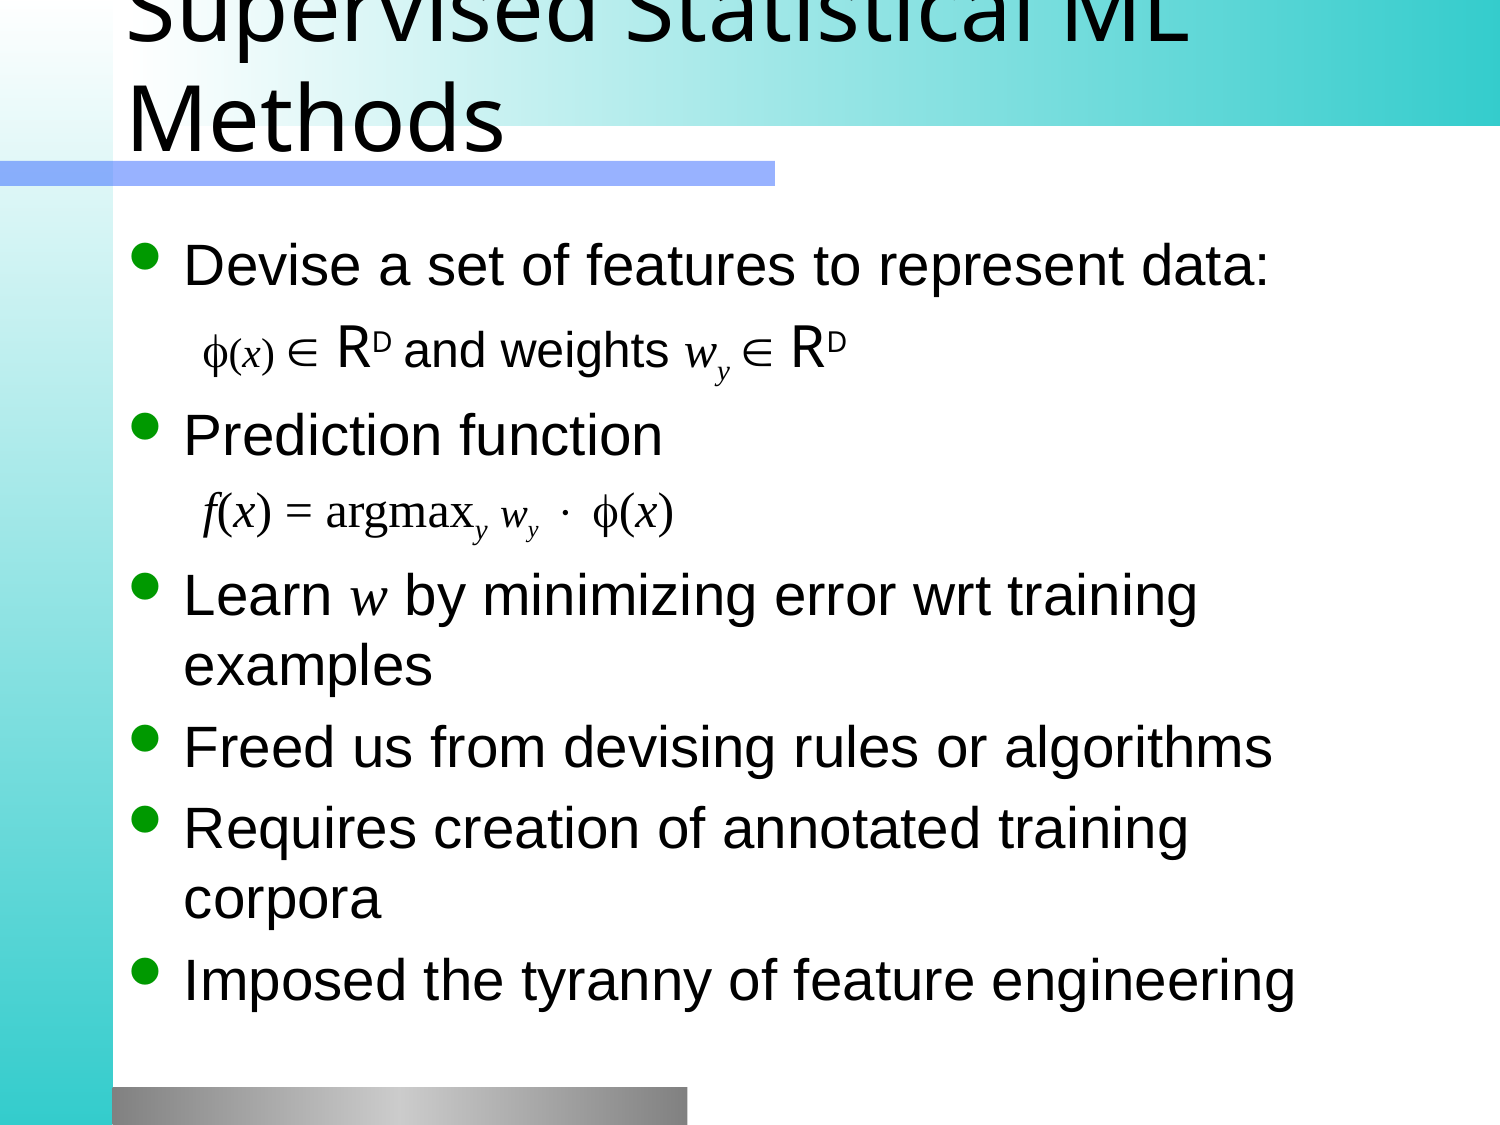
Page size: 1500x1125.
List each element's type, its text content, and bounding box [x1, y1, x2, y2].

title Supervised Statistical ML Methods [110, 0, 1386, 121]
list Devise a set of features to represent data: (x)  RD and weights wy  RD Prediction function f(x) = argmaxy wy  (x) Learn w by minimizing error wrt training examples Freed us from devising rules or algorithms Requires creation of annotated training corpora Imposed the tyranny of feature engineering [112, 219, 1388, 1073]
